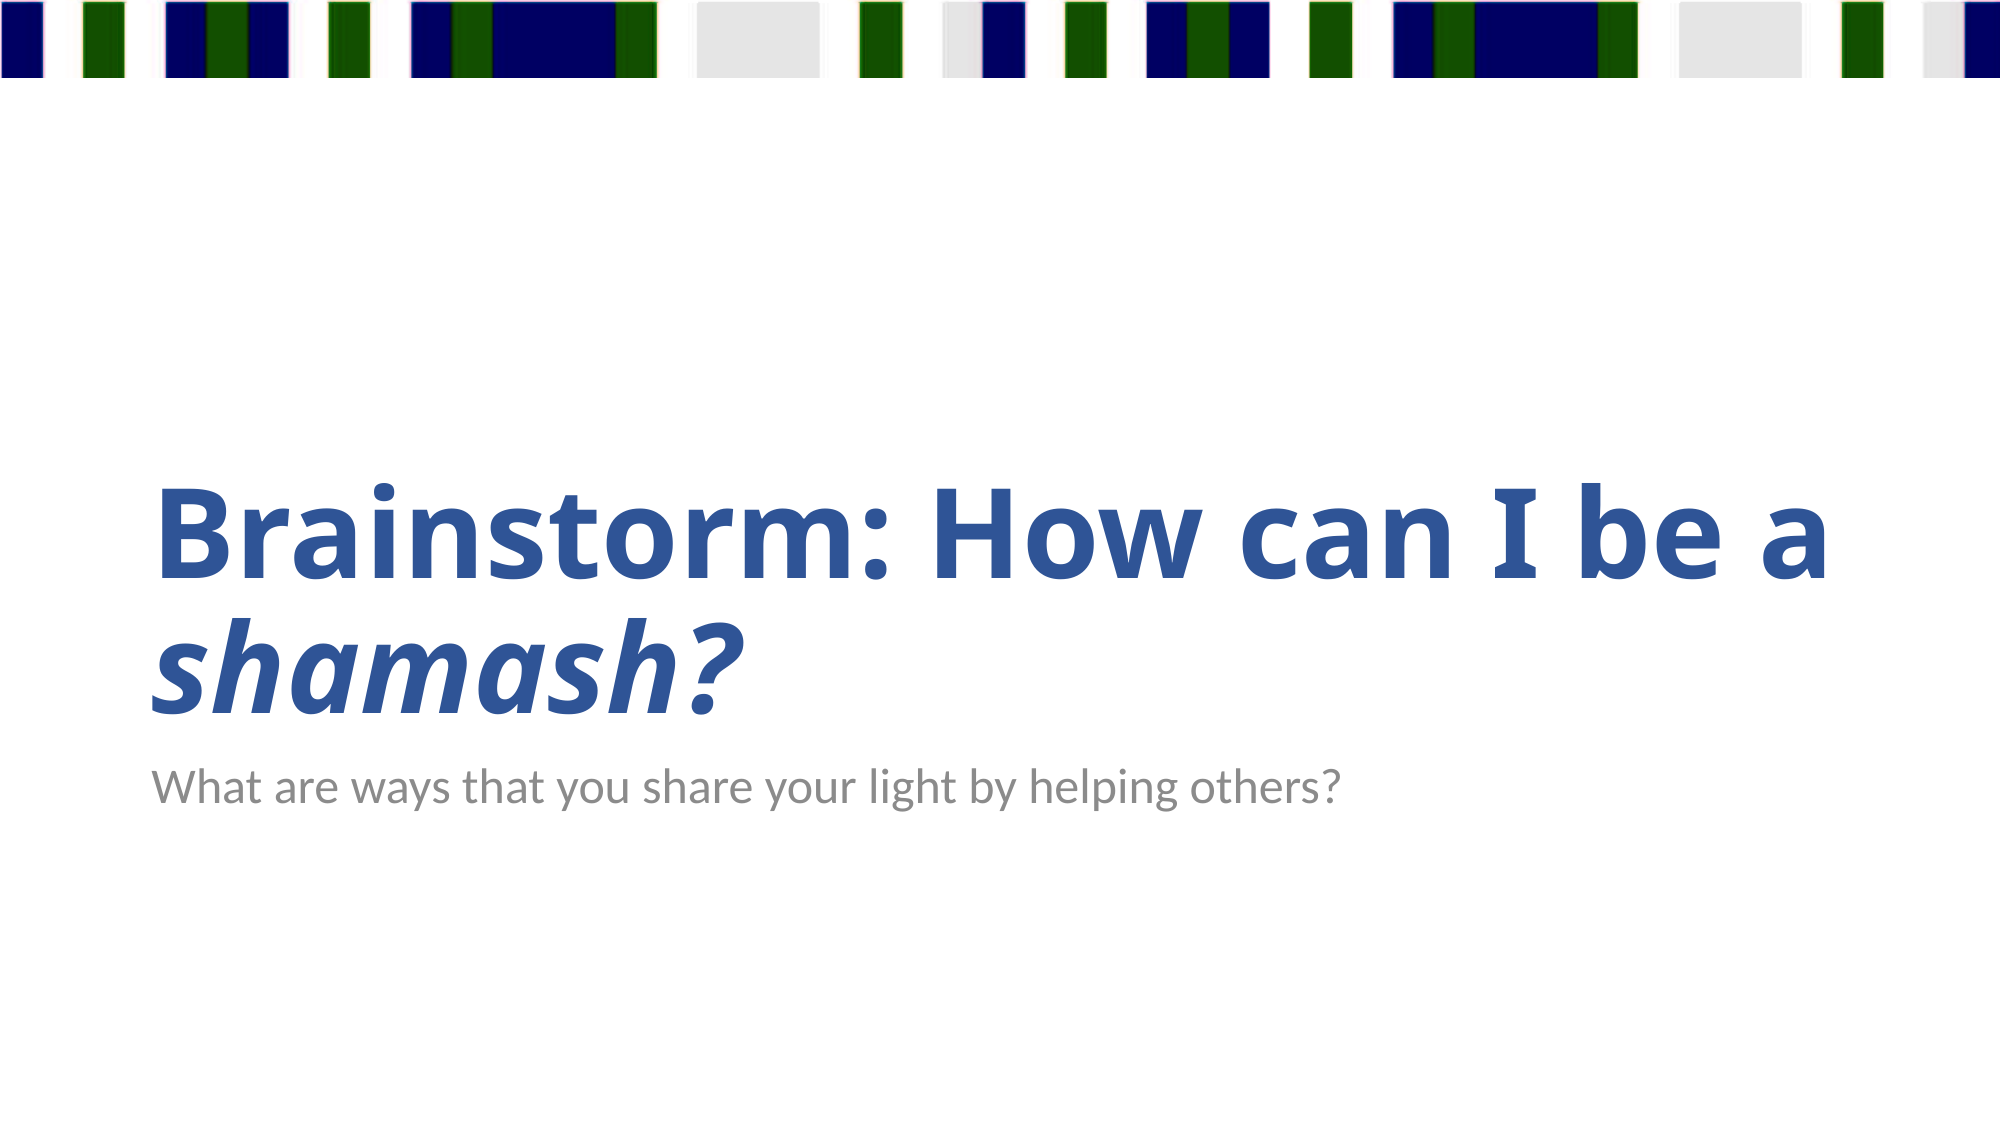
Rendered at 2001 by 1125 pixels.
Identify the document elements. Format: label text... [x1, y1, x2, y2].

picture [0, 0, 2000, 78]
title Brainstorm: How can I be a shamash? [136, 280, 1862, 749]
list What are ways that you share your light by helping others? [136, 752, 1862, 999]
